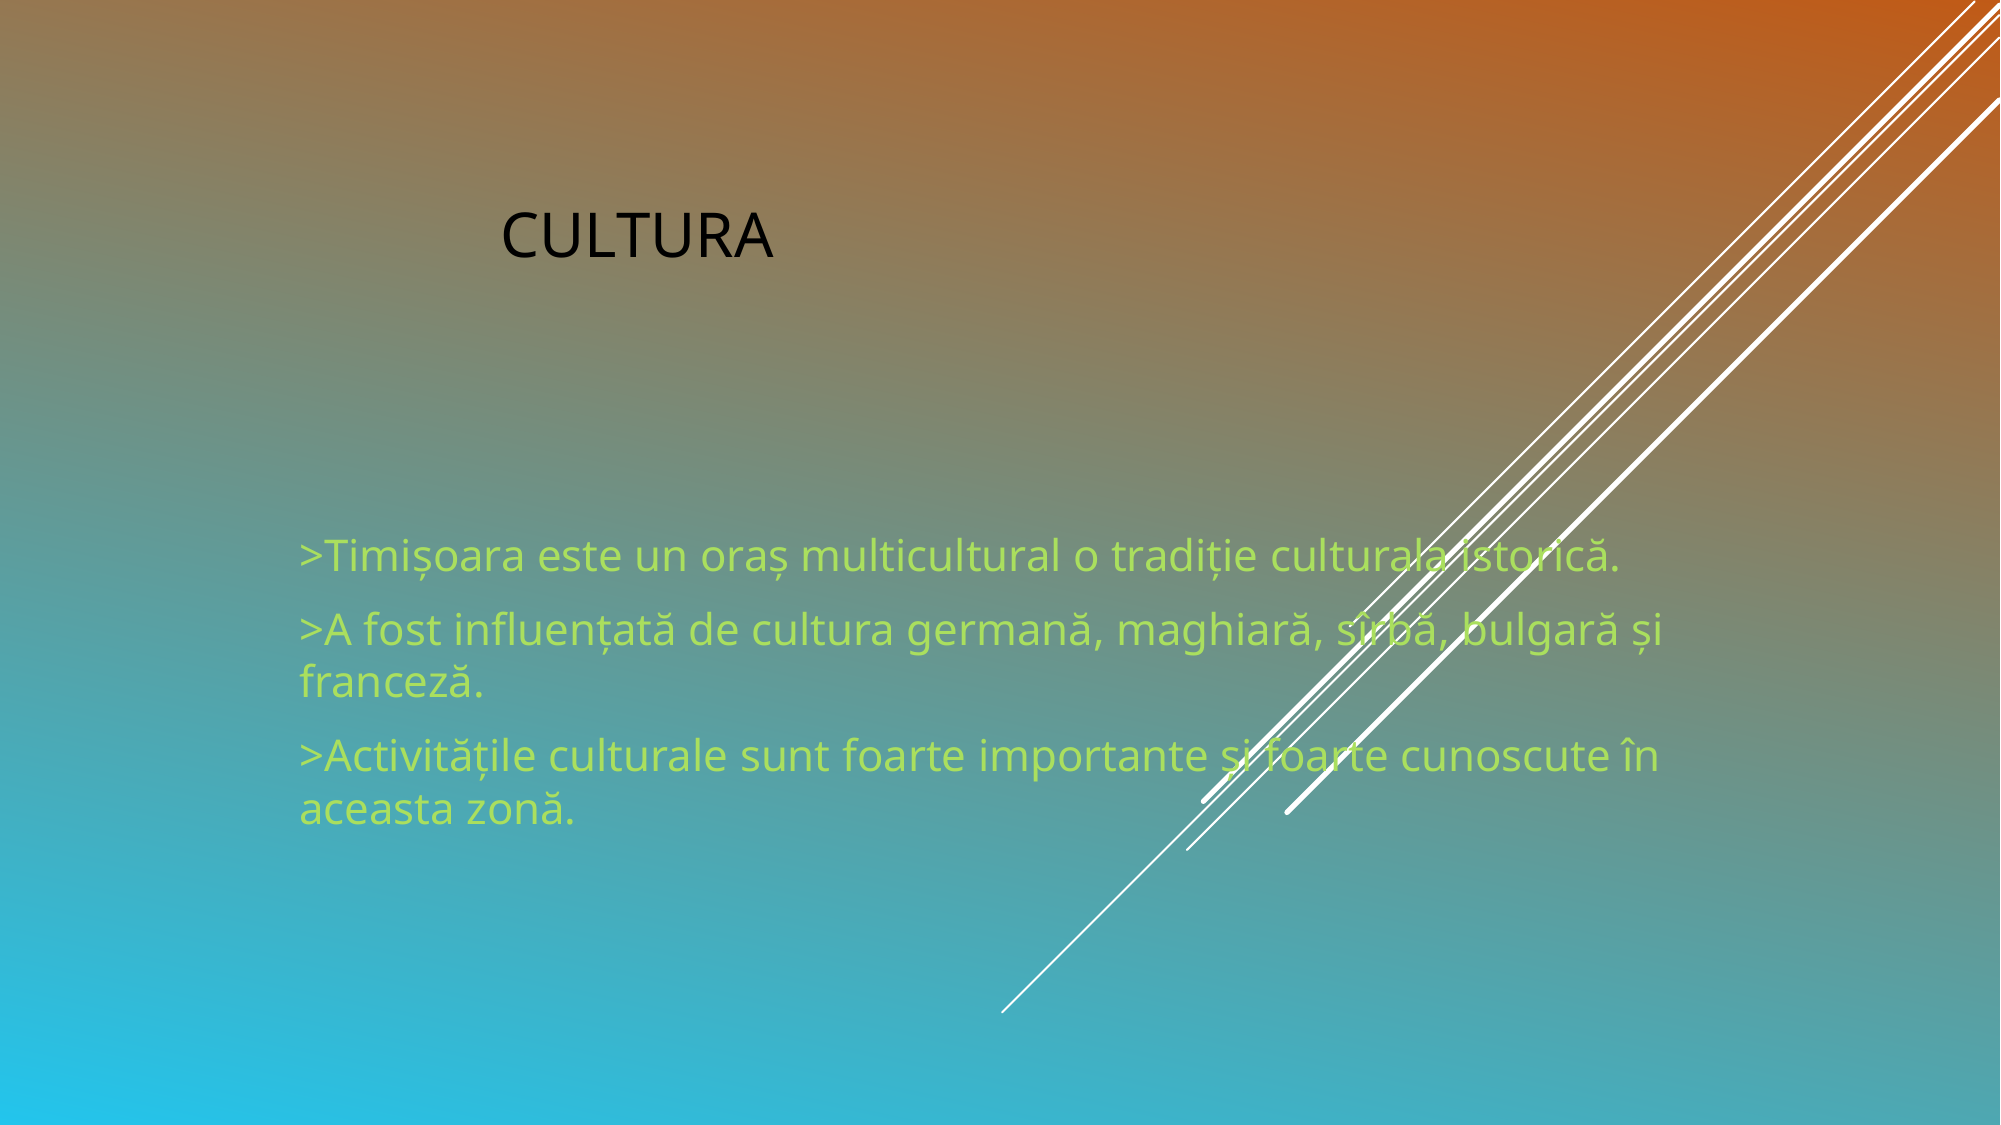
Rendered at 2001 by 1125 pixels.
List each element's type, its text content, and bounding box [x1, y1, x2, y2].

title Cultura [112, 112, 1163, 352]
subtitle >Timișoara este un oraș multicultural o tradiție culturala istorică. >A fost influențată de cultura germană, maghiară, sîrbă, bulgară și franceză. >Activitățile culturale sunt foarte importante și foarte cunoscute în aceasta zonă. [284, 520, 1708, 950]
